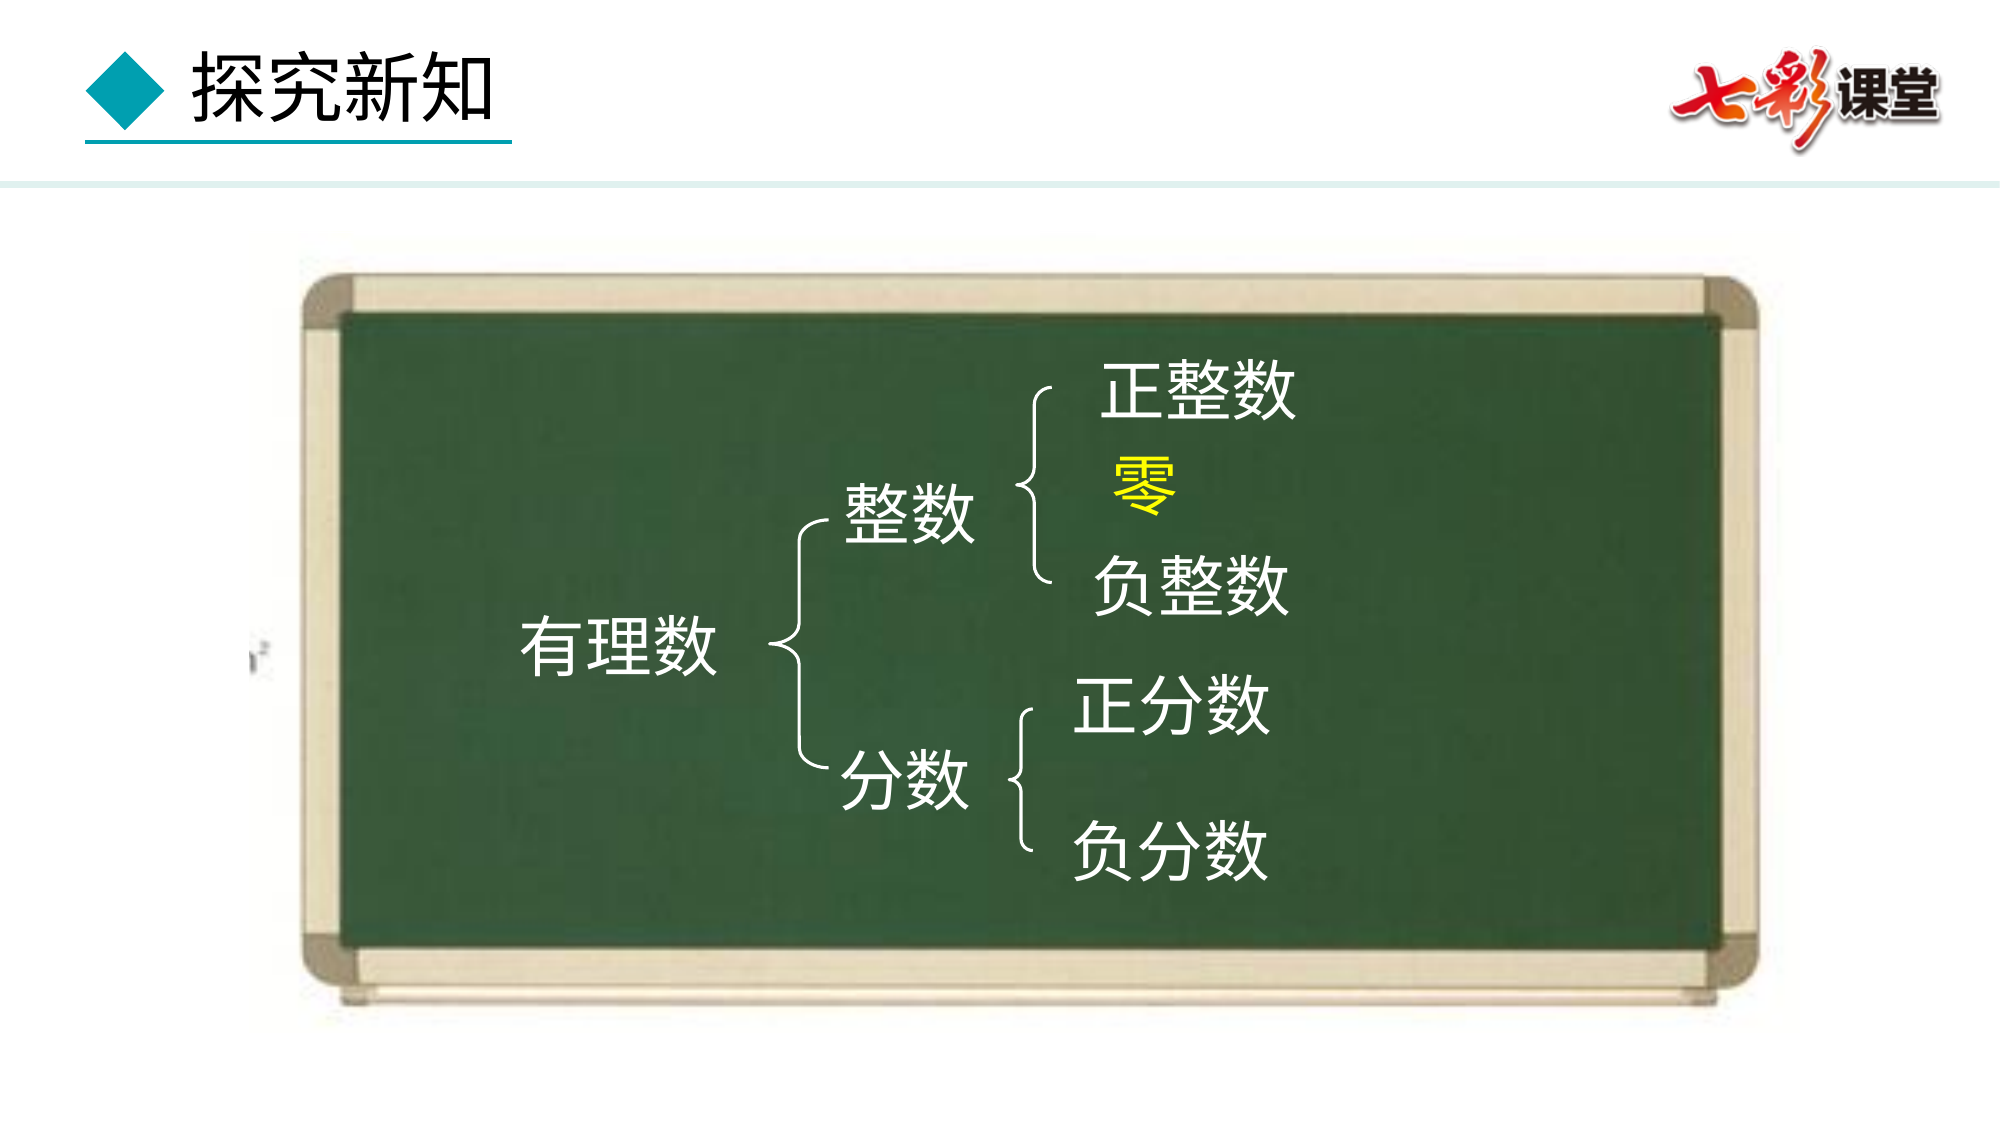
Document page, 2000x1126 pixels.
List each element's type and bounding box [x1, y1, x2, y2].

picture [1666, 42, 1948, 157]
picture [248, 231, 1801, 1034]
